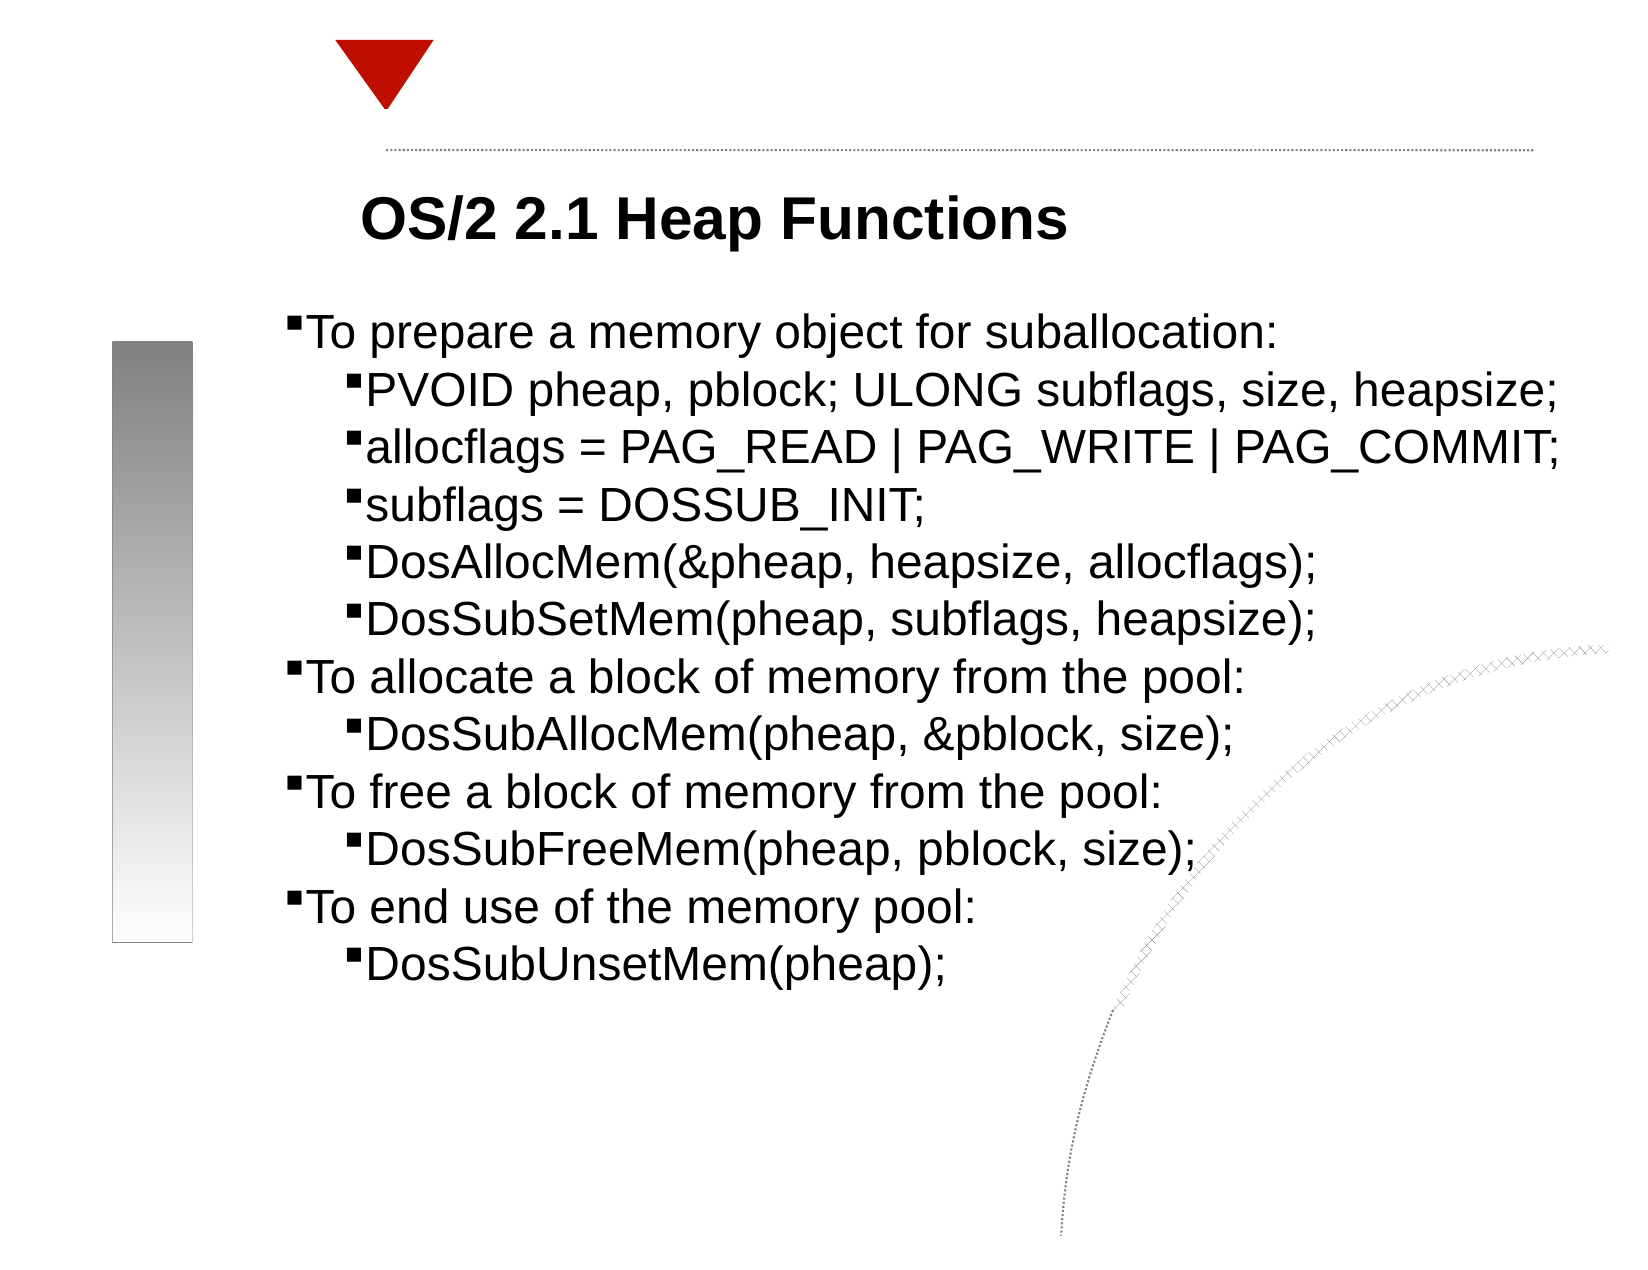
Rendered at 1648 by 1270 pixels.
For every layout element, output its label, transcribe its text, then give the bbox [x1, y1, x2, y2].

text_box OS/2 2.1 Heap Functions [360, 109, 1574, 300]
text_box To prepare a memory object for suballocation: PVOID pheap, pblock; ULONG subflags, size, heapsize; allocflags = PAG_READ | PAG_WRITE | PAG_COMMIT; subflags = DOSSUB_INIT; DosAllocMem(&pheap, heapsize, allocflags); DosSubSetMem(pheap, subflags, heapsize); To allocate a block of memory from the pool: DosSubAllocMem(pheap, &pblock, size); To free a block of memory from the pool: DosSubFreeMem(pheap, pblock, size); To end use of the memory pool: DosSubUnsetMem(pheap); [283, 300, 1582, 991]
